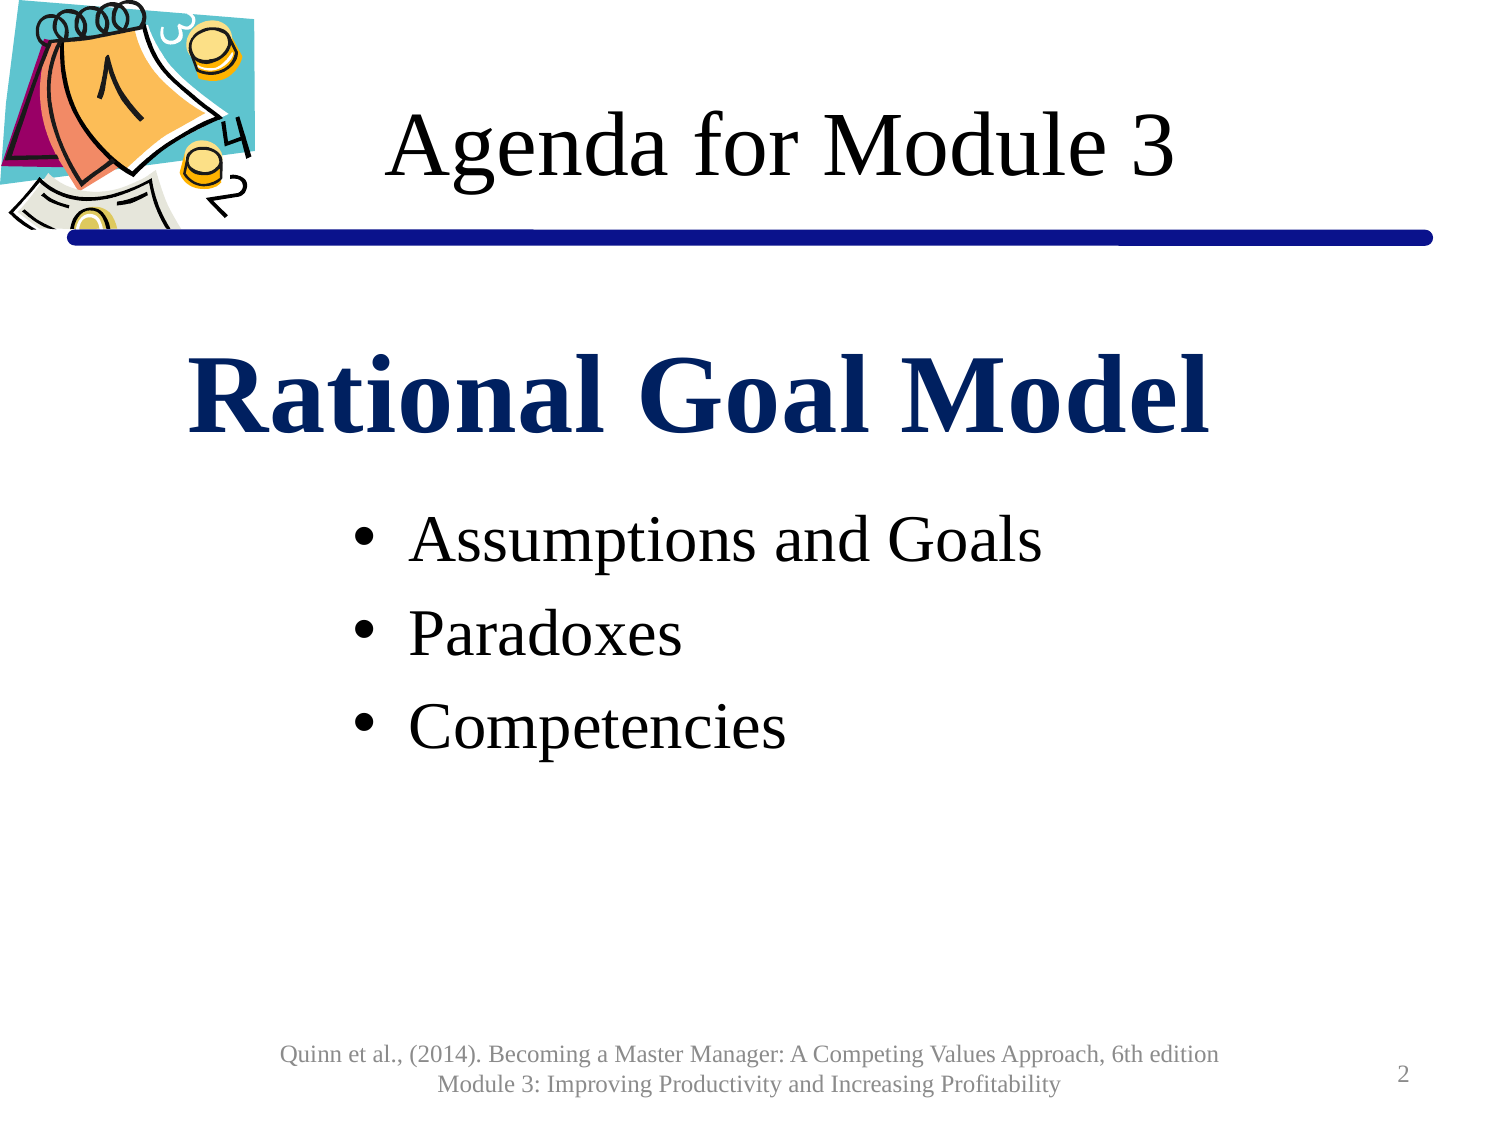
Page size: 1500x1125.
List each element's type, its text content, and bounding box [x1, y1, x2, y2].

picture [0, 0, 258, 233]
footer Quinn et al., (2014). Becoming a Master Manager: A Competing Values Approach, 6th edition Module 3: Improving Productivity and Increasing Profitability [256, 1037, 1244, 1098]
text_box Rational Goal Model [99, 312, 1301, 463]
title Agenda for Module 3 [287, 45, 1275, 233]
list Assumptions and Goals Paradoxes Competencies [337, 487, 1100, 968]
slide_number 2 [1074, 1042, 1425, 1103]
